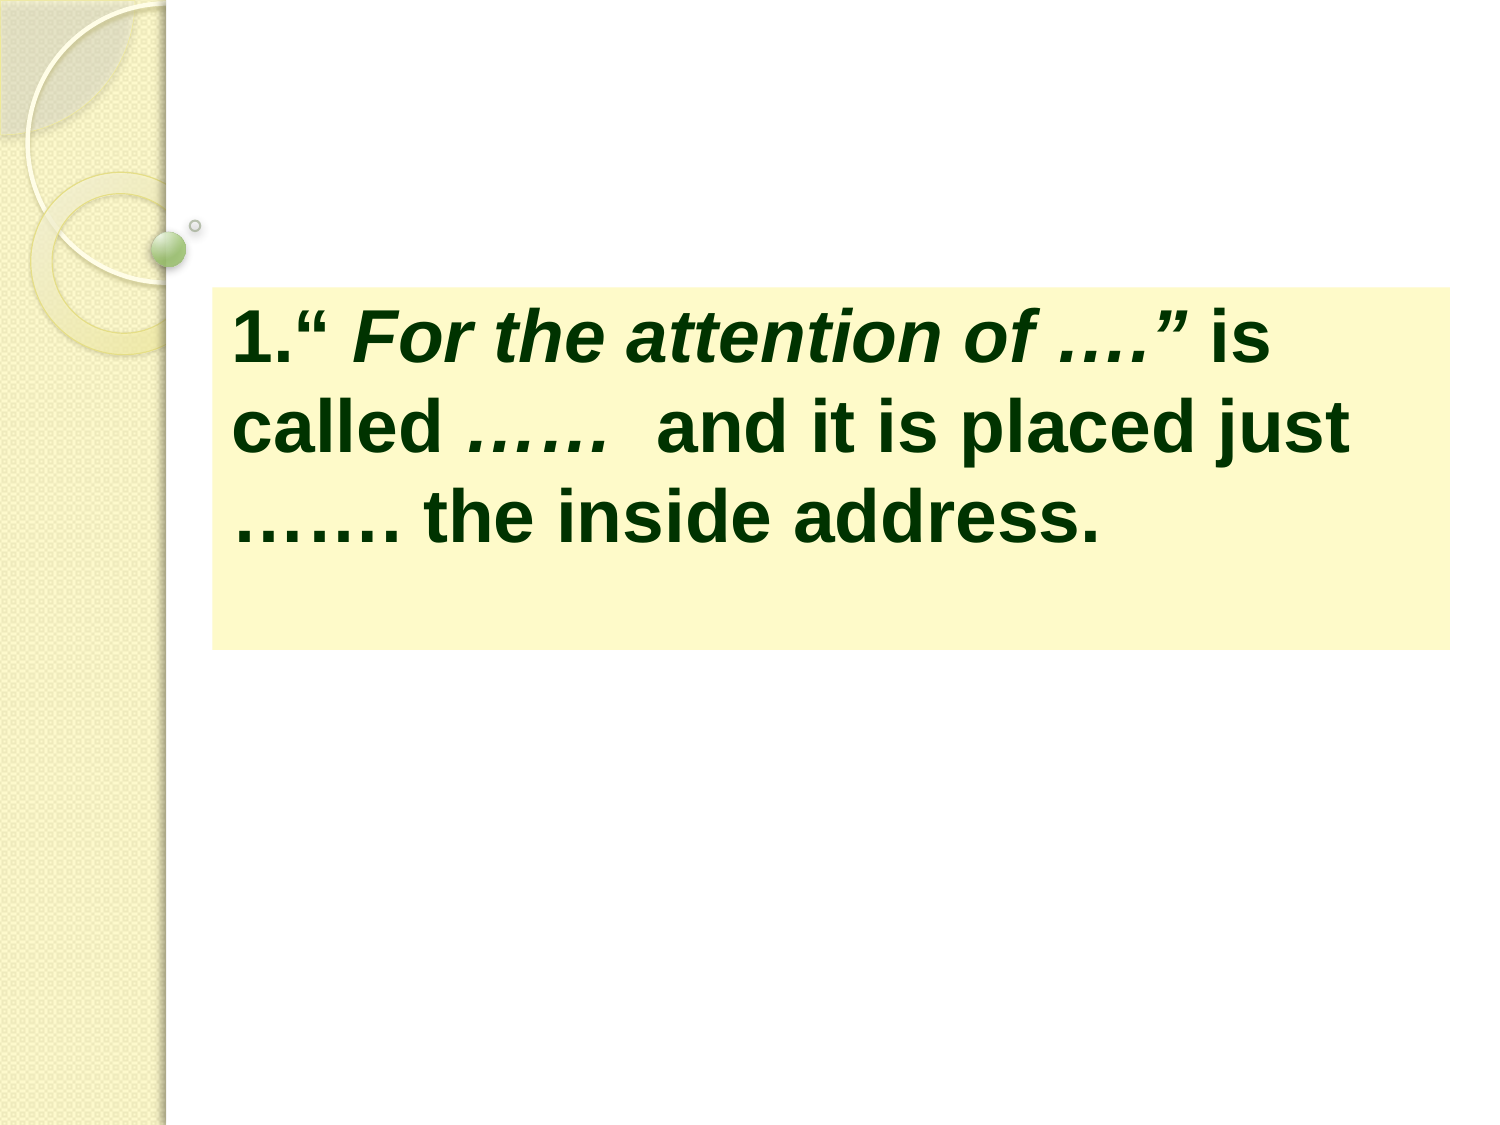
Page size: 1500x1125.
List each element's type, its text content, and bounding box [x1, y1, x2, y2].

subtitle 1.“ For the attention of ….” is called …… and it is placed just ……. the inside address. [212, 287, 1450, 650]
